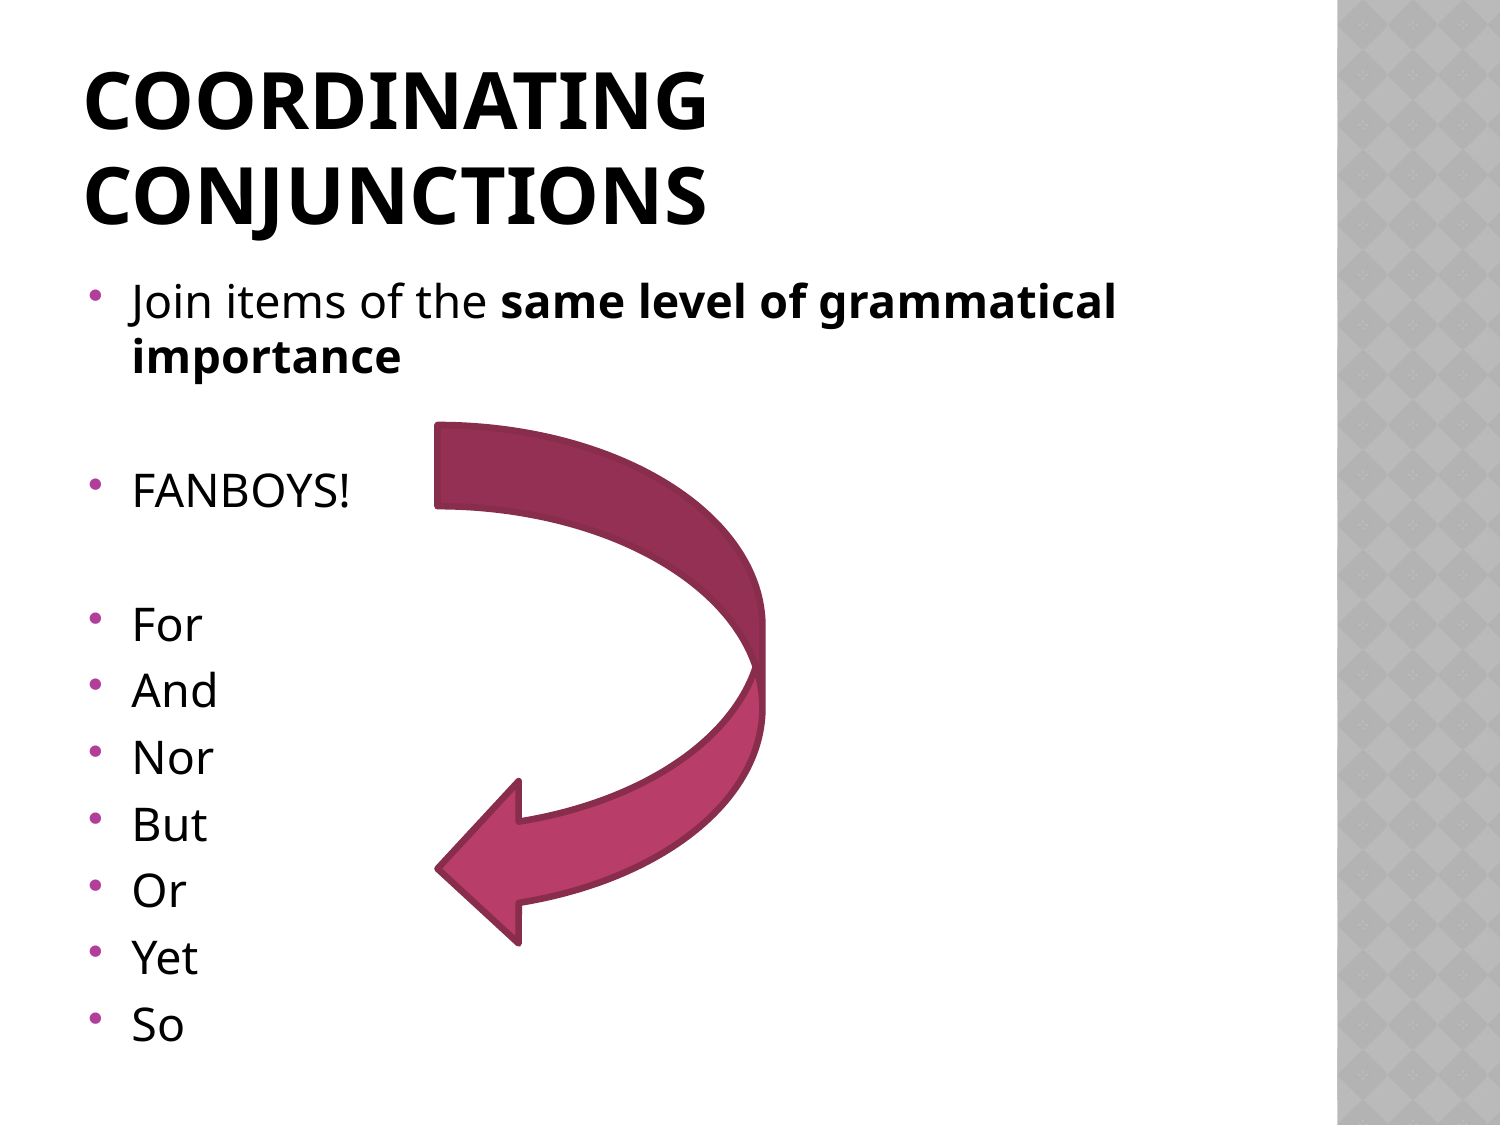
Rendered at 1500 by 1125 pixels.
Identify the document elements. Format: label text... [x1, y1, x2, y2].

text_box [434, 421, 766, 947]
title Coordinating conjunctions [75, 52, 1263, 240]
list Join items of the same level of grammatical importance FANBOYS! For And Nor But Or Yet So [75, 264, 1263, 1059]
